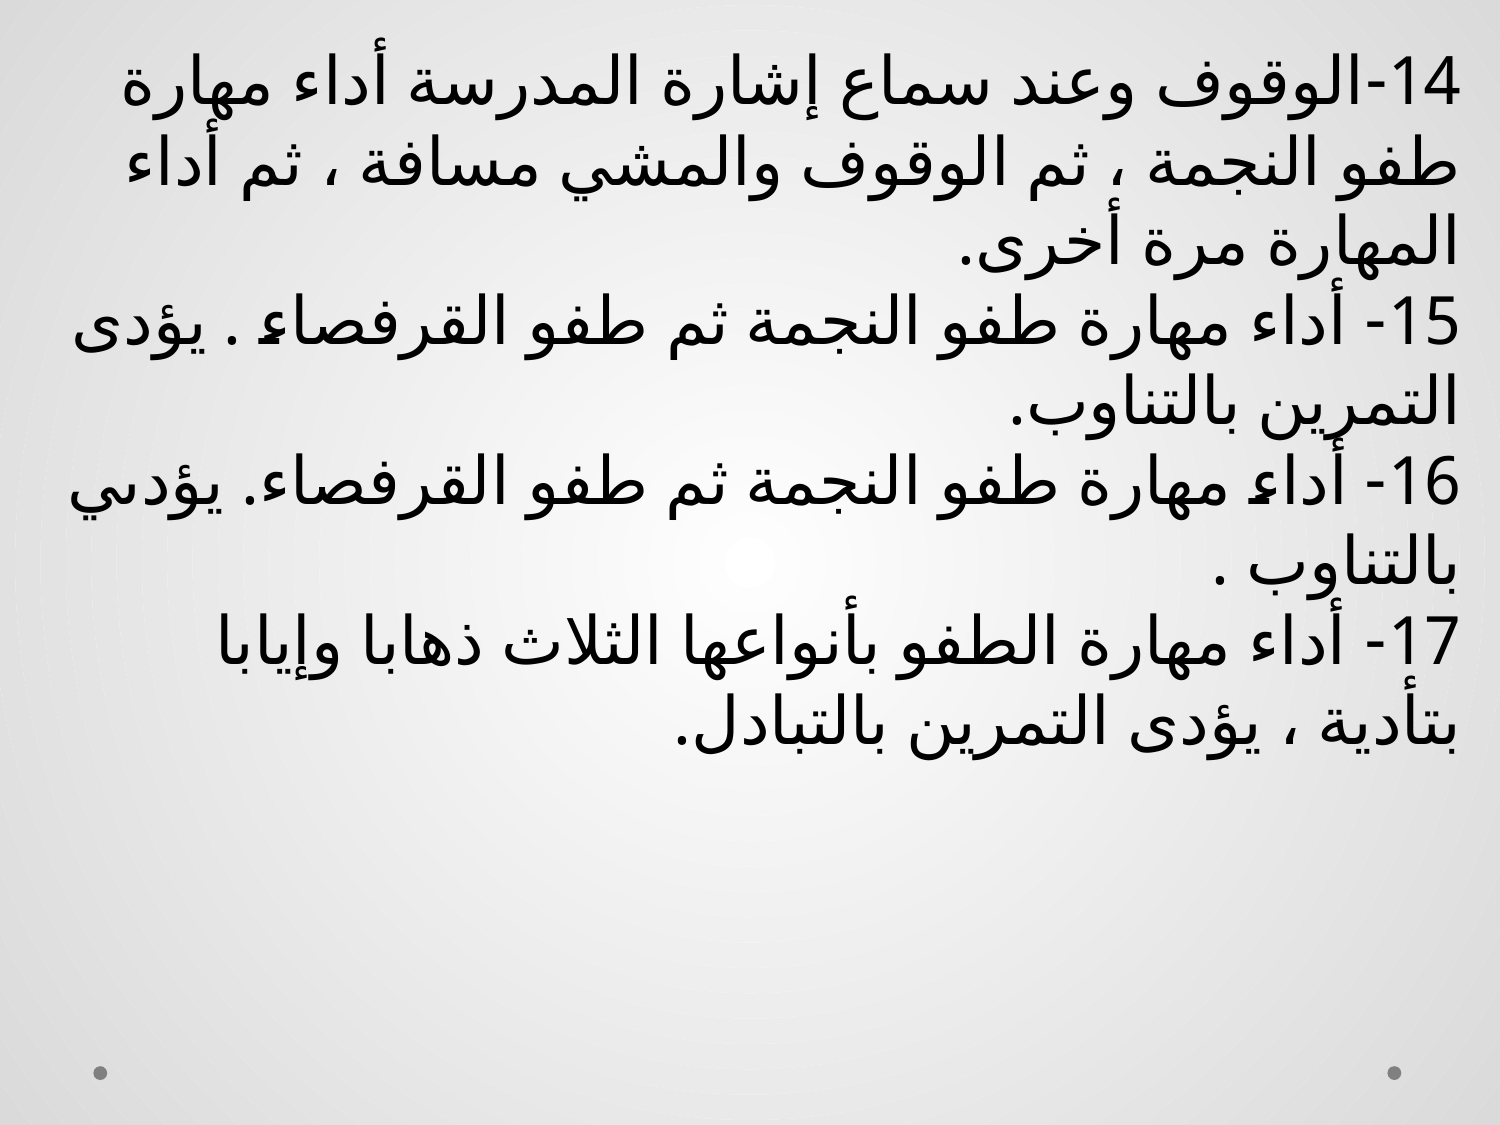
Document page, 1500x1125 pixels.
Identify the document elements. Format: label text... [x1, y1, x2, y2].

text_box 14-الوقوف وعند سماع إشارة المدرسة أداء مهارة طفو النجمة ، ثم الوقوف والمشي مسافة ، ثم أداء المهارة مرة أخرى. 15- أداء مهارة طفو النجمة ثم طفو القرفصاء . يؤدى التمرين بالتناوب. 16- أداء مهارة طفو النجمة ثم طفو القرفصاء. يؤدىي بالتناوب . 17- أداء مهارة الطفو بأنواعها الثلاث ذهابا وإيابا بتأدية ، يؤدى التمرين بالتبادل. [17, 30, 1477, 766]
